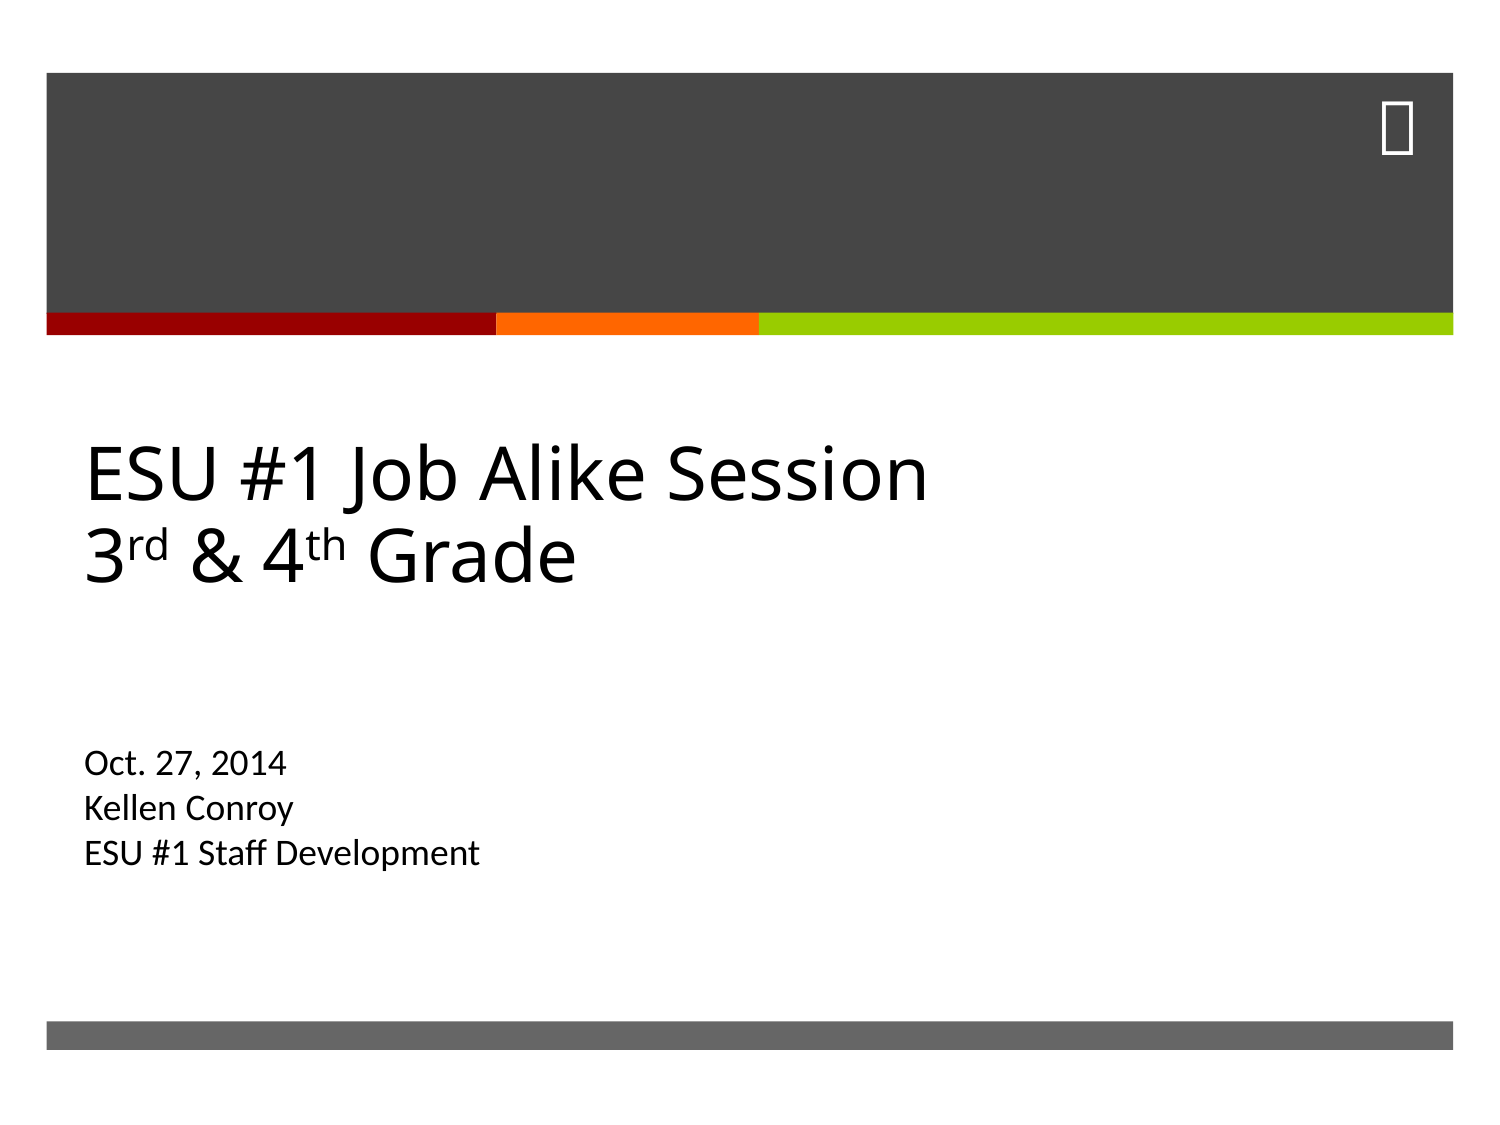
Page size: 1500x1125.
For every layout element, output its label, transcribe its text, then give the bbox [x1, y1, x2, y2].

subtitle Oct. 27, 2014 Kellen Conroy ESU #1 Staff Development [69, 730, 1342, 976]
title ESU #1 Job Alike Session 3rd & 4th Grade [69, 425, 1351, 605]
